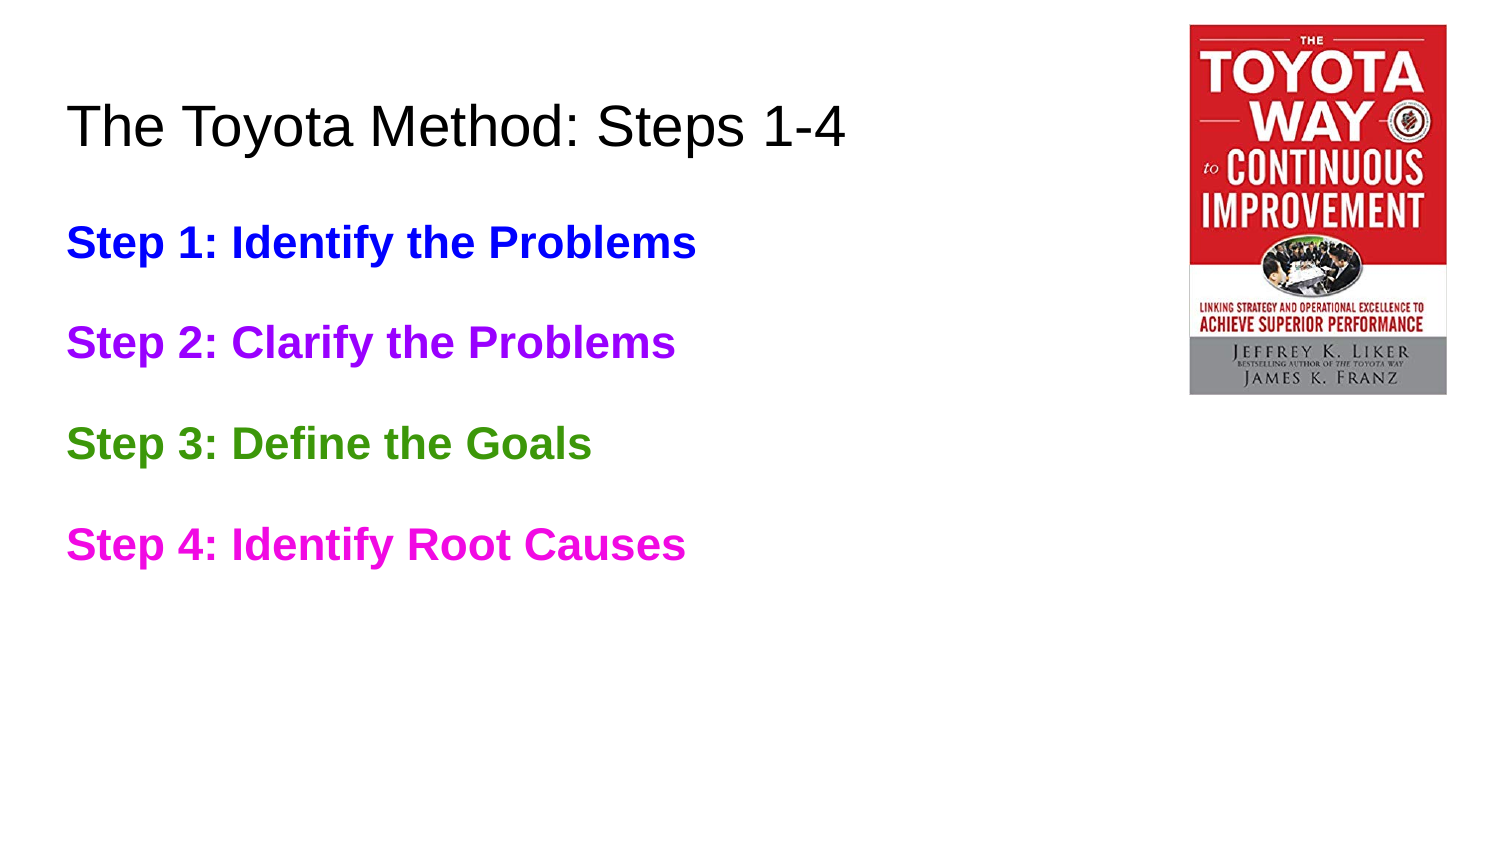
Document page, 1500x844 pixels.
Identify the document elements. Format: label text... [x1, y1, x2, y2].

picture [1188, 24, 1448, 396]
list Step 1: Identify the Problems Step 2: Clarify the Problems Step 3: Define the Goals Step 4: Identify Root Causes [51, 189, 838, 750]
title The Toyota Method: Steps 1-4 [51, 72, 879, 167]
